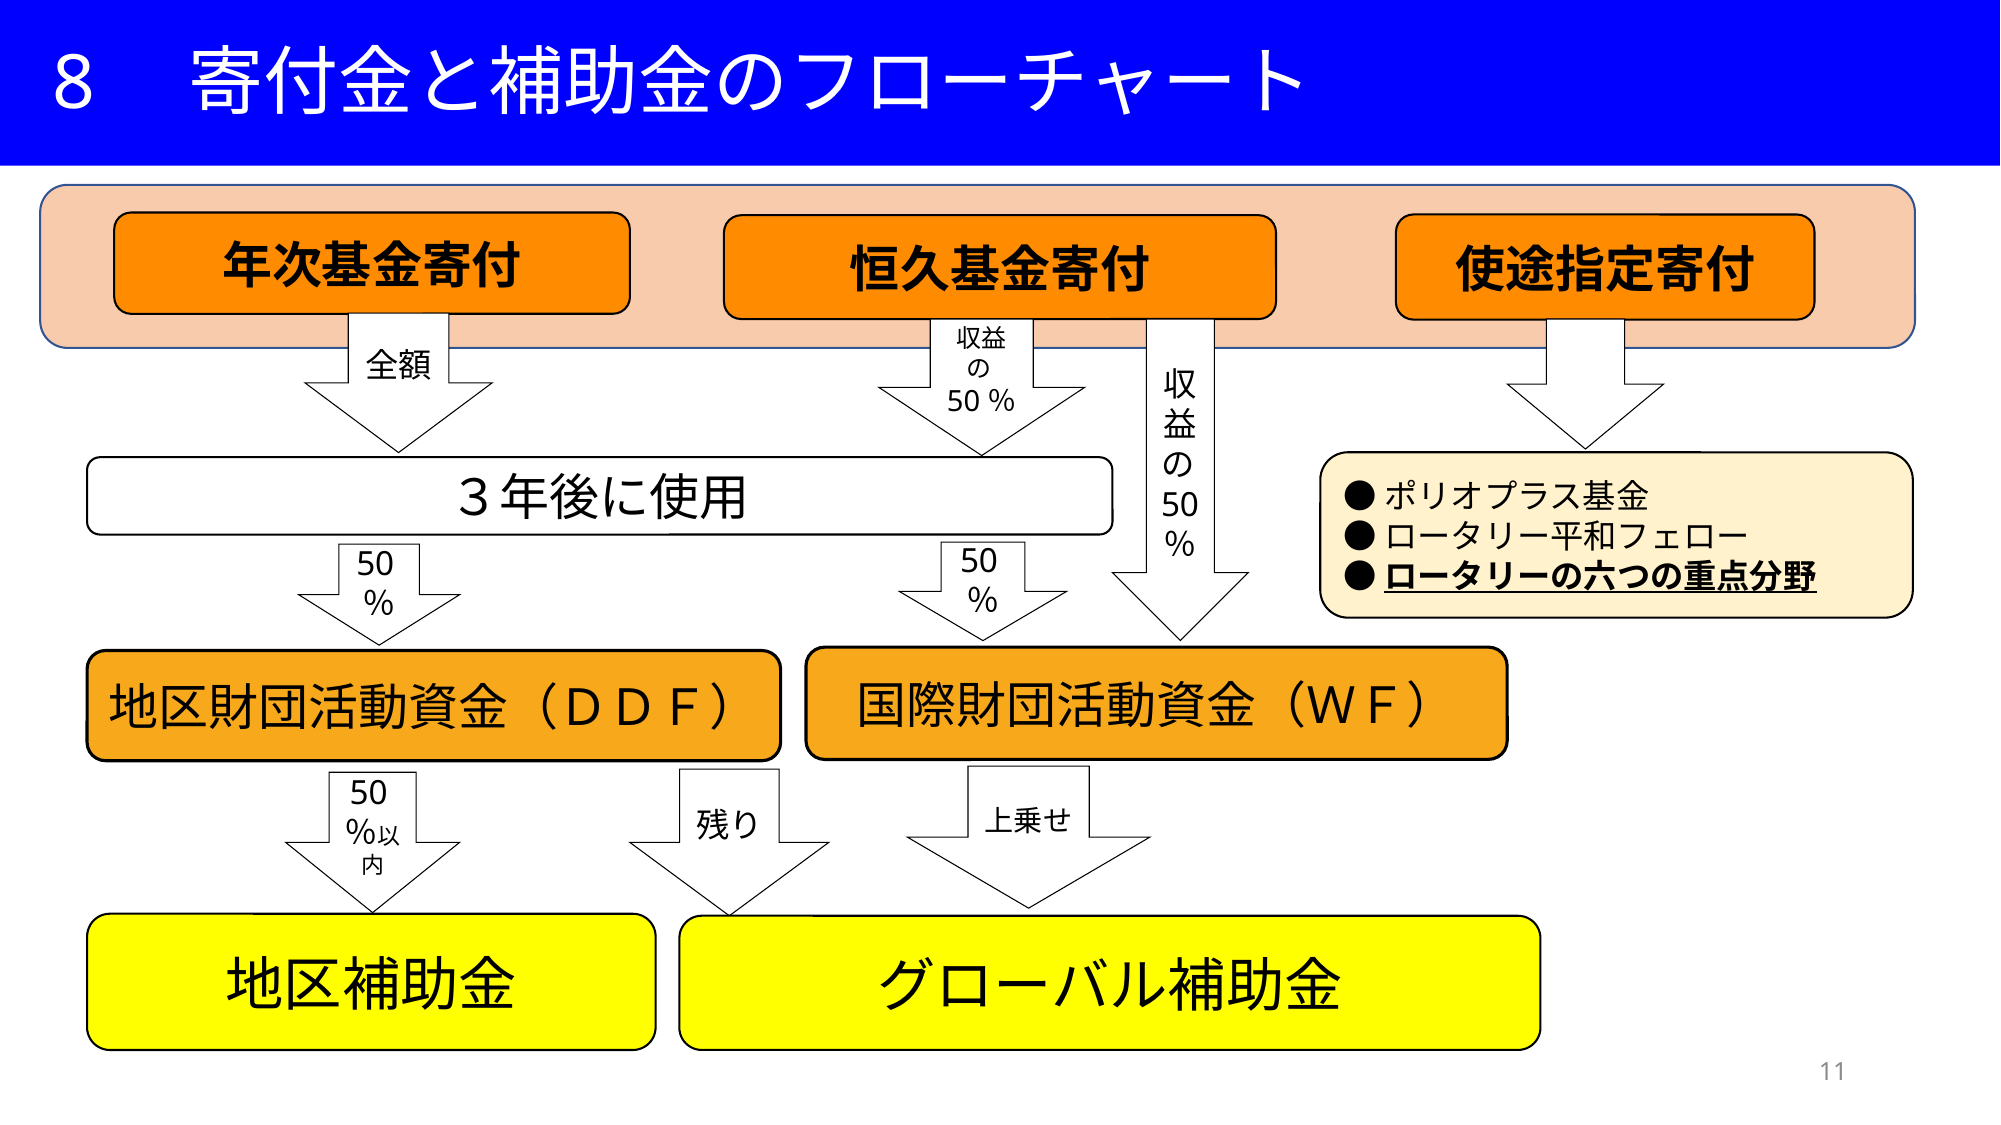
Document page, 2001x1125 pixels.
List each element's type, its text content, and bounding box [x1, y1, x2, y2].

text_box 収益の50％ [876, 318, 1087, 456]
text_box 地区財団活動資金（ＤＤＦ） [85, 648, 783, 763]
text_box 8 寄付金と補助金のフローチャート [37, 26, 1524, 132]
text_box 恒久基金寄付 [722, 214, 1278, 321]
text_box ●ポリオプラス基金 ●ロータリー平和フェロー ●ロータリーの六つの重点分野 [1319, 451, 1914, 619]
text_box [39, 183, 1917, 349]
text_box 残り [628, 768, 831, 914]
text_box 50％ [897, 541, 1069, 642]
text_box 使途指定寄付 [1394, 213, 1816, 321]
text_box 収益の50％ [1111, 318, 1250, 642]
text_box 50％以内 [284, 771, 462, 912]
text_box 50％ [296, 543, 462, 646]
slide_number 11 [1412, 1042, 1863, 1103]
text_box 地区補助金 [86, 912, 657, 1052]
text_box [0, 0, 2000, 167]
text_box [1505, 318, 1666, 450]
text_box 全額 [303, 312, 494, 454]
text_box 年次基金寄付 [113, 211, 631, 315]
text_box ３年後に使用 [86, 456, 1114, 536]
text_box 上乗せ [905, 765, 1152, 909]
text_box 国際財団活動資金（ＷＦ） [804, 645, 1509, 762]
text_box グローバル補助金 [678, 914, 1542, 1051]
